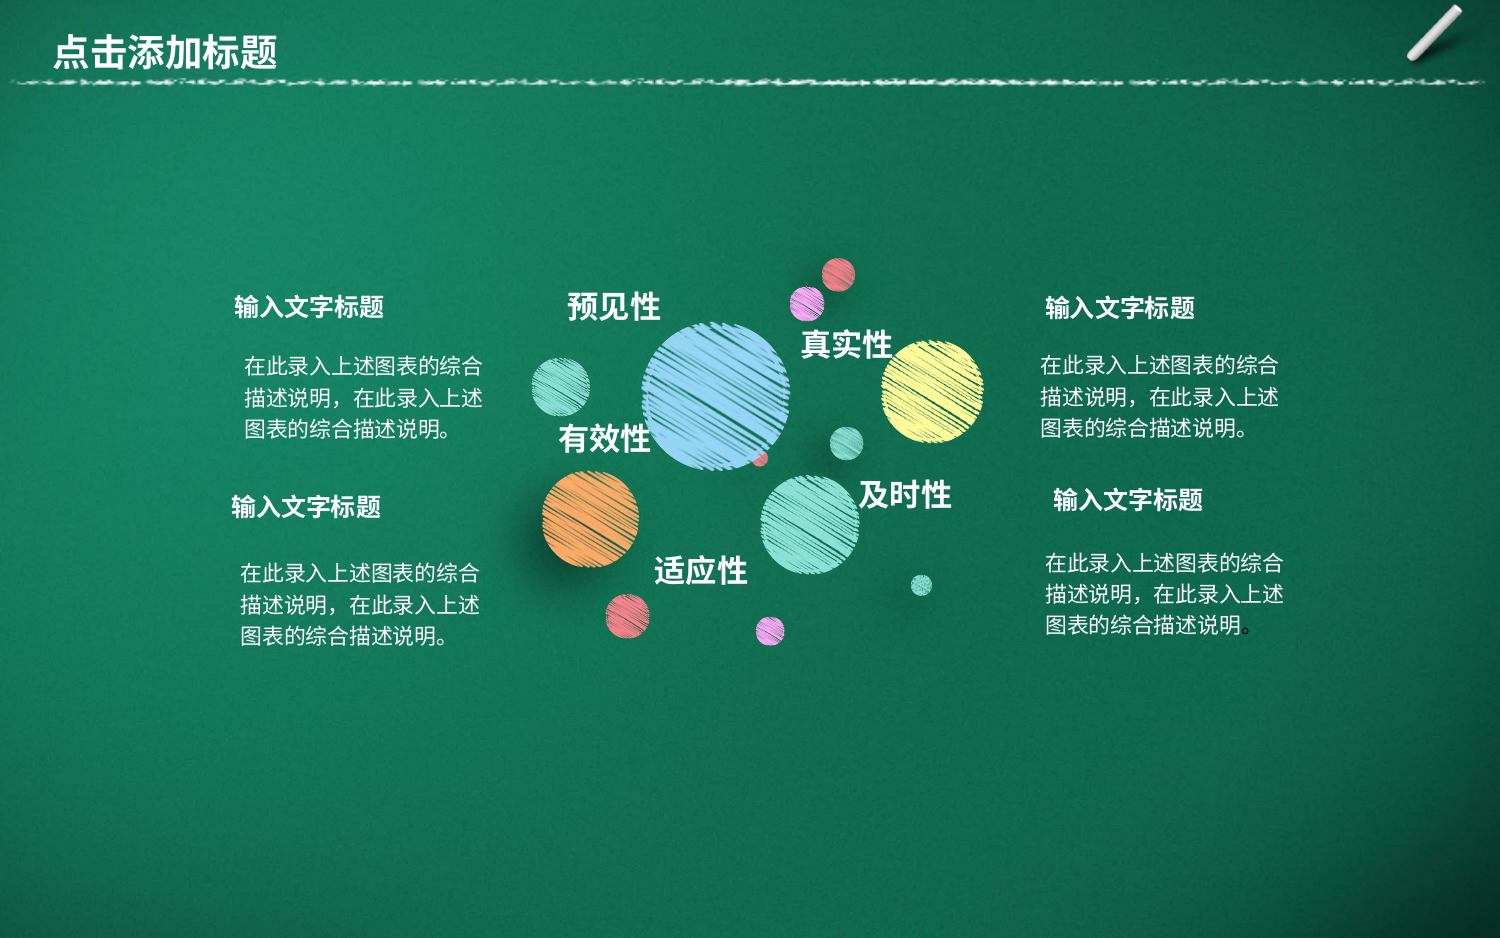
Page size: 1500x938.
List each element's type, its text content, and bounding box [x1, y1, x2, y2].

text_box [604, 593, 651, 639]
text_box 在此录入上述图表的综合描述说明，在此录入上述图表的综合描述说明。 [229, 549, 513, 655]
text_box 输入文字标题 [1034, 287, 1207, 329]
text_box 在此录入上述图表的综合描述说明，在此录入上述图表的综合描述说明。 [1034, 538, 1309, 644]
text_box 输入文字标题 [222, 286, 396, 328]
text_box [819, 255, 858, 294]
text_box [640, 321, 791, 472]
text_box 输入文字标题 [220, 485, 393, 527]
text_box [789, 285, 825, 322]
text_box 有效性 [543, 411, 635, 464]
text_box 真实性 [794, 317, 909, 370]
picture [0, 0, 1500, 938]
text_box 点击添加标题 [37, 21, 293, 53]
text_box [539, 467, 642, 571]
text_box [530, 357, 591, 417]
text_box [879, 339, 985, 444]
text_box 输入文字标题 [1042, 479, 1216, 521]
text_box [755, 616, 786, 647]
text_box 及时性 [865, 467, 968, 520]
text_box 预见性 [552, 279, 677, 332]
text_box 在此录入上述图表的综合描述说明，在此录入上述图表的综合描述说明。 [233, 341, 509, 448]
text_box 在此录入上述图表的综合描述说明，在此录入上述图表的综合描述说明。 [1029, 340, 1296, 447]
text_box 适应性 [639, 543, 764, 596]
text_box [759, 474, 860, 575]
text_box [827, 424, 866, 463]
text_box [908, 572, 935, 598]
